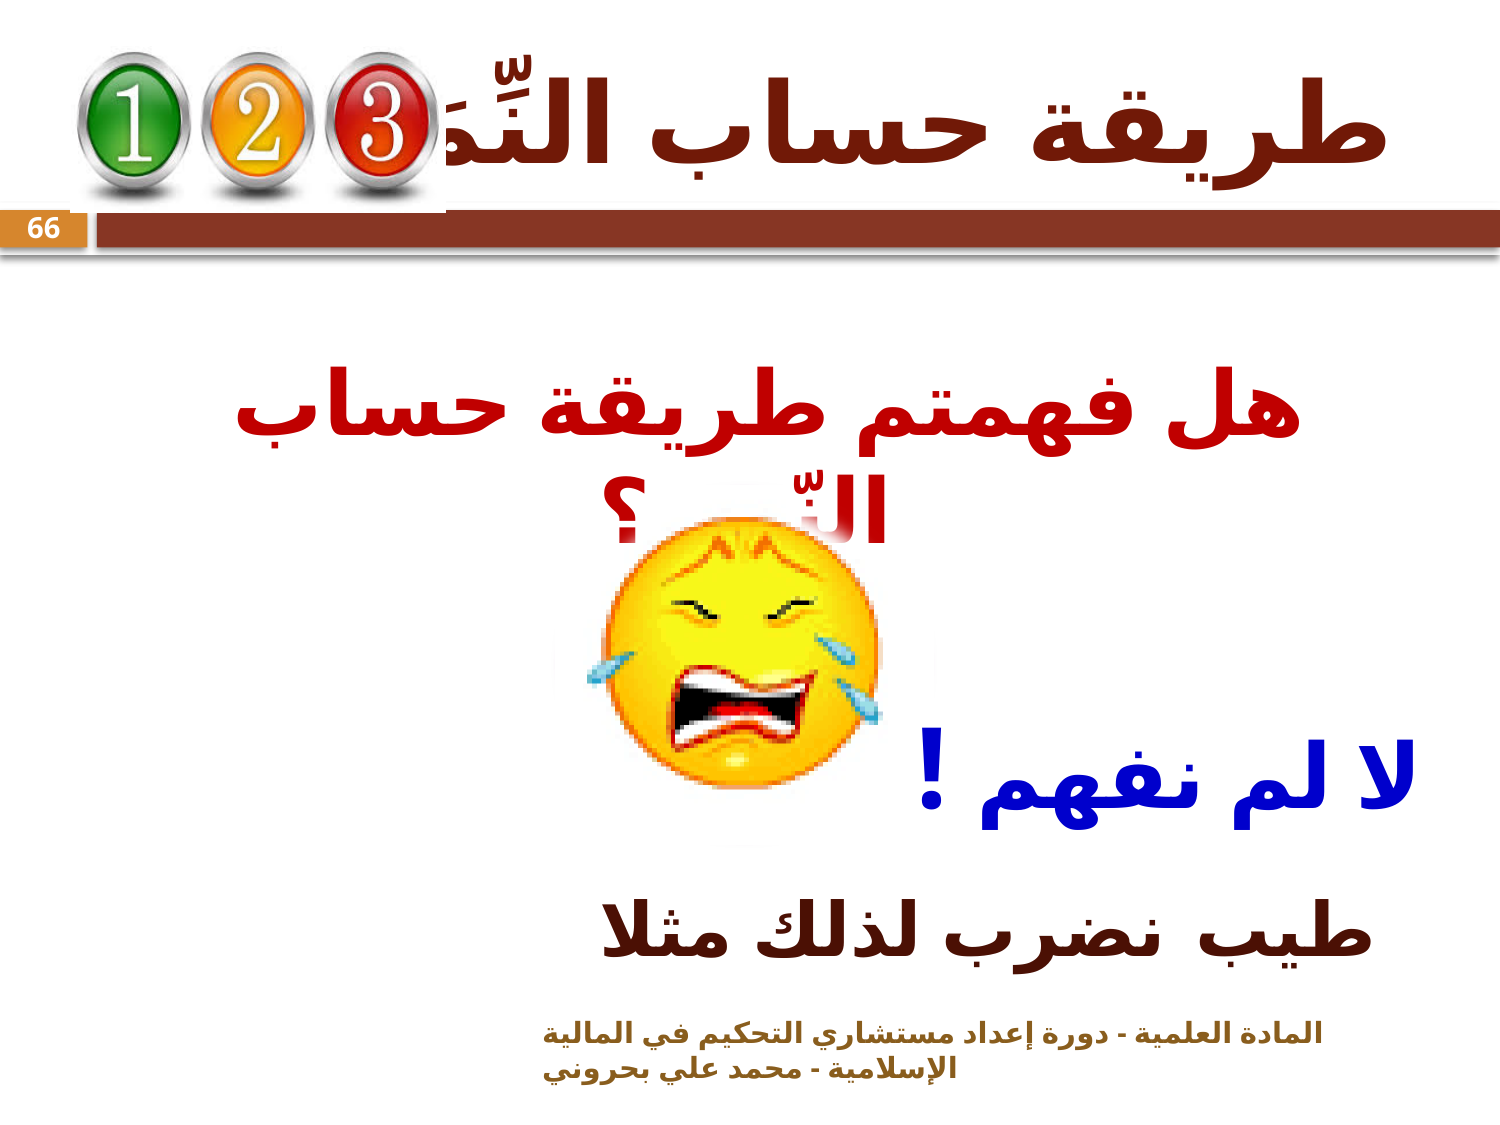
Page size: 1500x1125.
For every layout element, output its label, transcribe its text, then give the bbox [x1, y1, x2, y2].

slide_number 66 [0, 208, 88, 249]
picture [69, 46, 446, 213]
picture [550, 480, 938, 850]
list هل فهمتم طريقة حساب النّمر ؟ لا لم نفهم ! طيب نضرب لذلك مثلا [100, 262, 1438, 1000]
title طريقة حساب النِّمَر (?) [46, 37, 1438, 200]
footer المادة العلمية - دورة إعداد مستشاري التحكيم في المالية الإسلامية - محمد علي بحروني [527, 1019, 1417, 1080]
